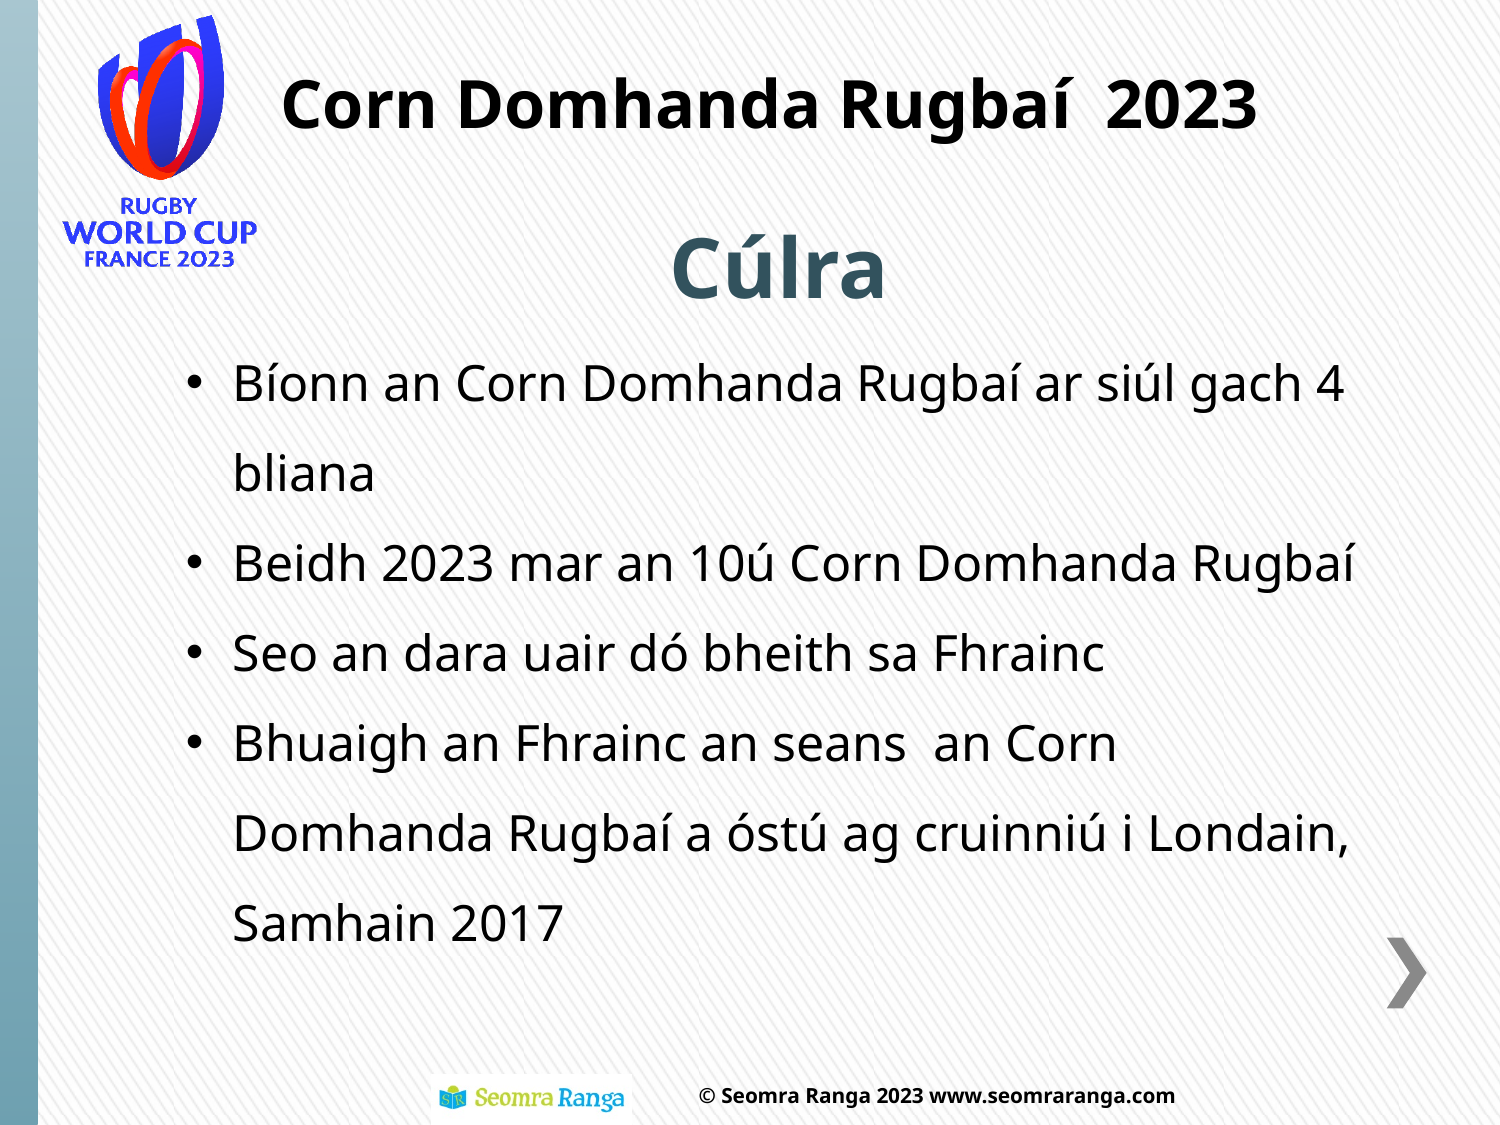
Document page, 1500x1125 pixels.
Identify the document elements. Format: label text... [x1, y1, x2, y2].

text_box Cúlra [478, 208, 1081, 323]
picture [430, 1074, 632, 1125]
text_box © Seomra Ranga 2023 www.seomraranga.com [659, 1074, 1215, 1115]
text_box Corn Domhanda Rugbaí 2023 [265, 54, 1424, 150]
picture [61, 15, 258, 267]
text_box Bíonn an Corn Domhanda Rugbaí ar siúl gach 4 bliana Beidh 2023 mar an 10ú Corn Domhanda Rugbaí Seo an dara uair dó bheith sa Fhrainc Bhuaigh an Fhrainc an seans an Corn Domhanda Rugbaí a óstú ag cruinniú i Londain, Samhain 2017 [171, 314, 1400, 960]
